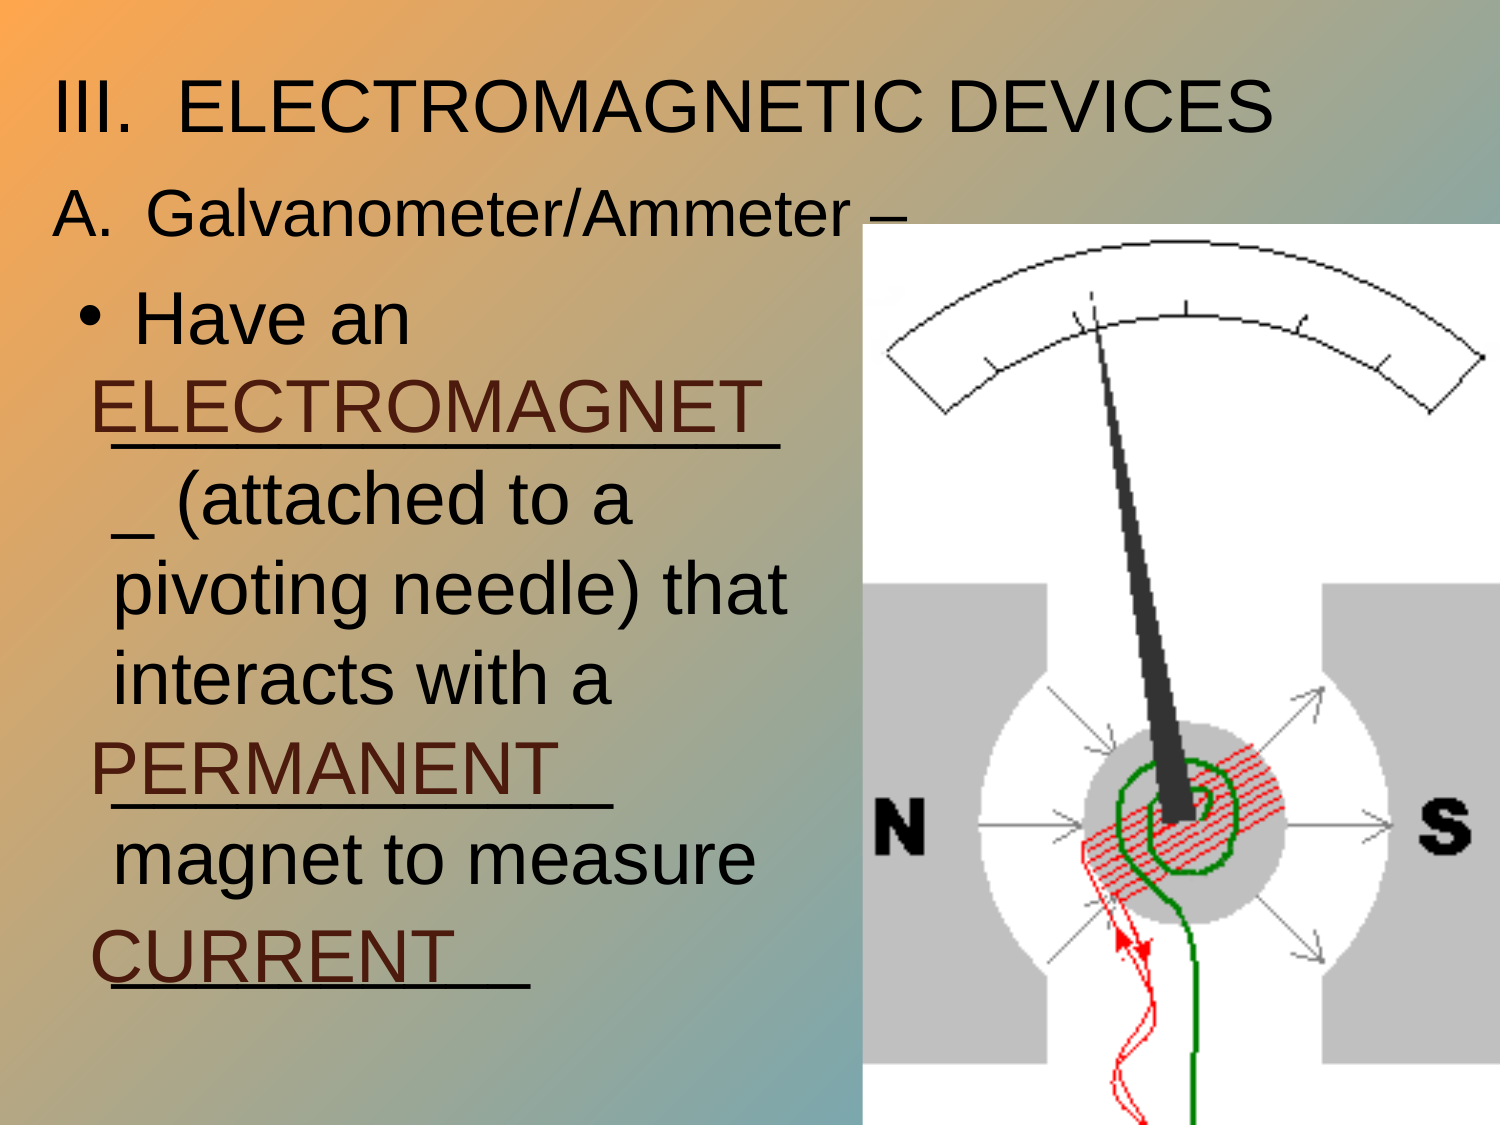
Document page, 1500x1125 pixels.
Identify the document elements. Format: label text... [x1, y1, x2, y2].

text_box Have an _________________ (attached to a pivoting needle) that interacts with a ____________ magnet to measure __________ [62, 262, 825, 998]
text_box Galvanometer/Ammeter – [37, 162, 1375, 258]
text_box PERMANENT [74, 712, 600, 818]
text_box III. ELECTROMAGNETIC DEVICES [37, 49, 1400, 155]
picture [862, 224, 1500, 1125]
text_box ELECTROMAGNET [75, 349, 850, 455]
text_box CURRENT [75, 899, 475, 1005]
